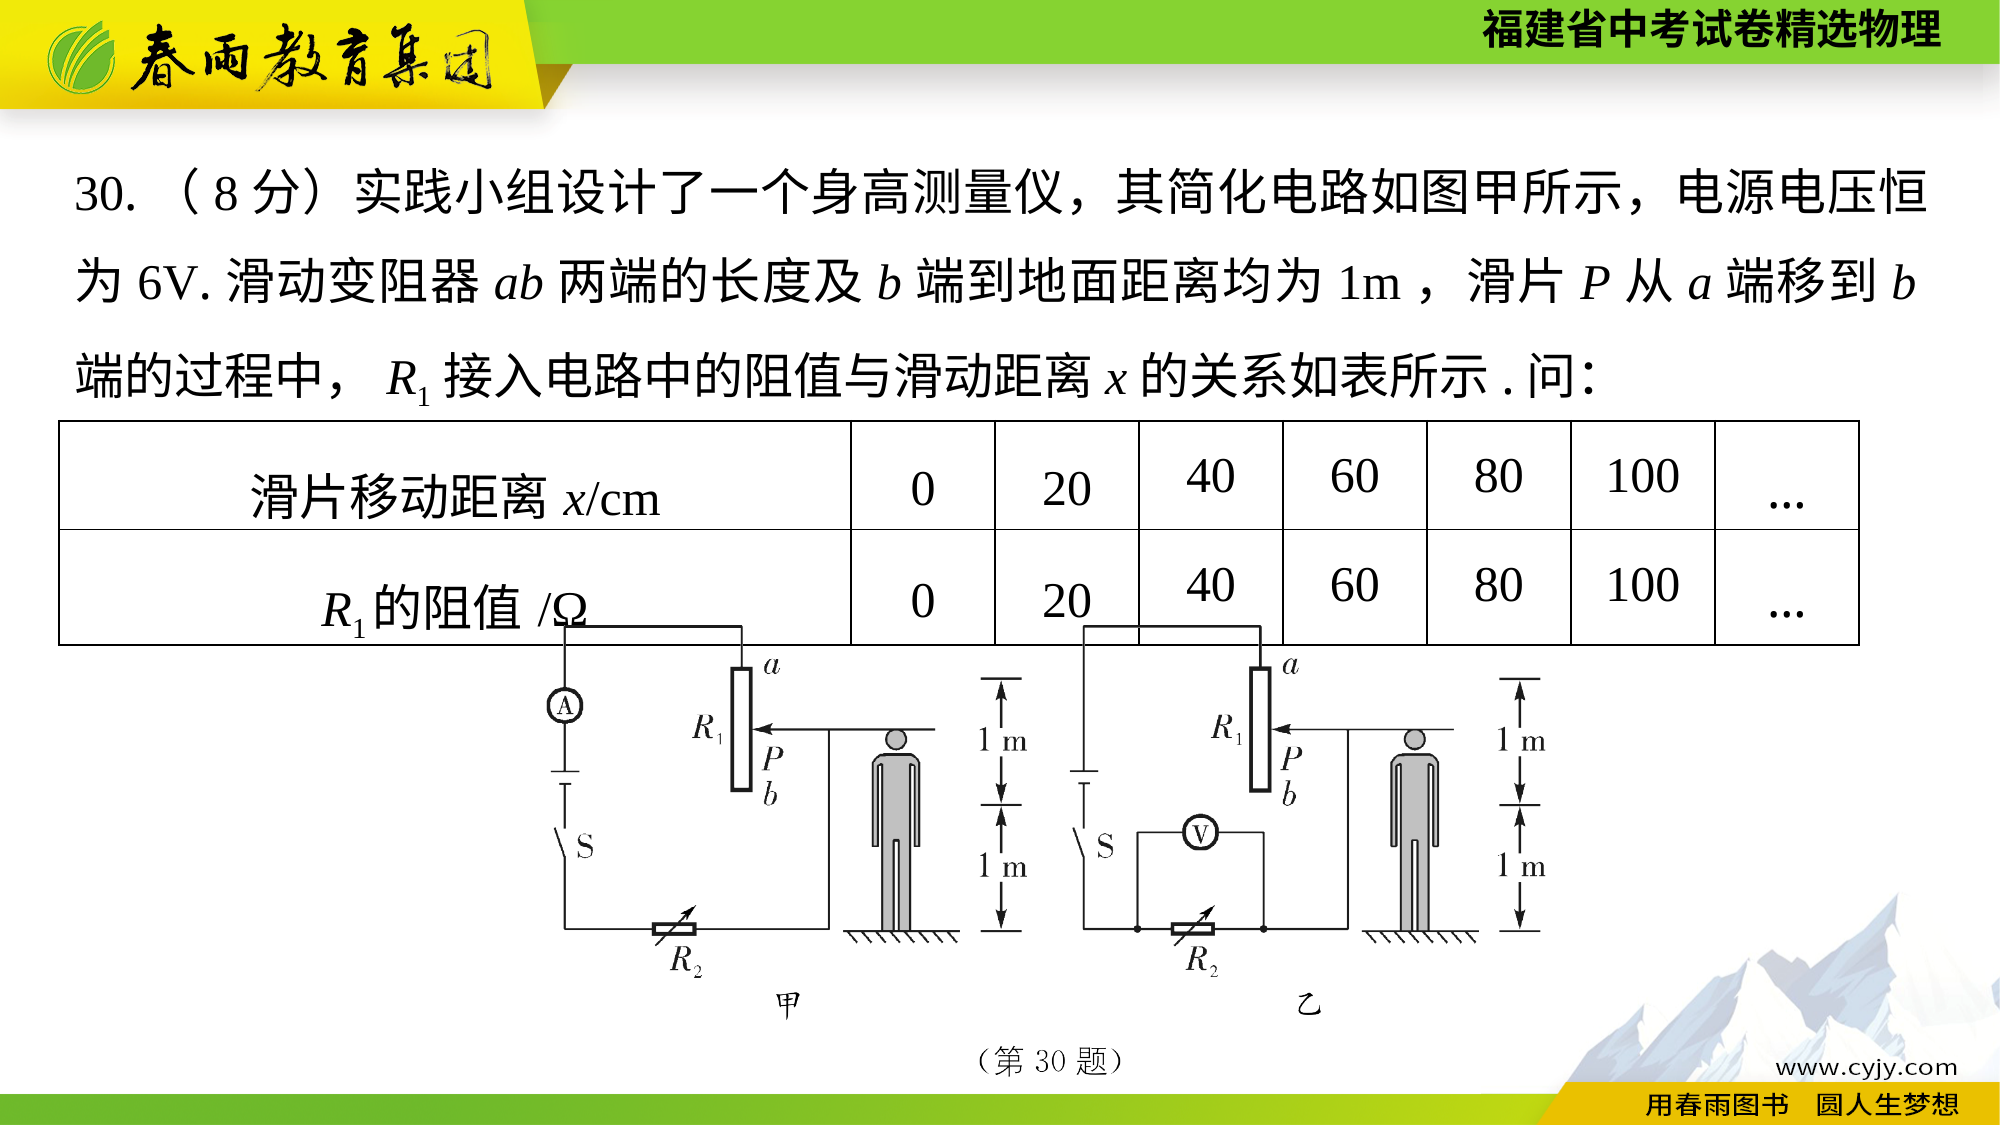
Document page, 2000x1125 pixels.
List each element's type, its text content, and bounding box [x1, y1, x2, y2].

table_header 40 [1140, 422, 1282, 529]
picture [0, 0, 2000, 1125]
table_cell … [1716, 530, 1858, 644]
table_header 100 [1572, 422, 1714, 529]
table_header 滑片移动距离x/cm [60, 422, 850, 529]
table_cell 20 [996, 530, 1138, 597]
table_header … [1716, 422, 1858, 529]
table_header 80 [1428, 422, 1570, 529]
list 30.（8分）实践小组设计了一个身高测量仪，其简化电路如图甲所示，电源电压恒为6V.滑动变阻器ab两端的长度及b端到地面距离均为1m，滑片P从a端移到b端的过程中，R1接入电路中的阻值与滑动距离x的关系如表所示.问： [59, 122, 1944, 399]
table_cell R1的阻值/Ω [60, 530, 850, 644]
table_header 0 [852, 422, 994, 529]
table_cell 0 [852, 530, 994, 597]
table_header 60 [1284, 422, 1426, 529]
table_cell 80 [1428, 530, 1570, 597]
table_cell 100 [1572, 530, 1714, 644]
table_cell 60 [1284, 530, 1426, 597]
table_cell 40 [1140, 530, 1282, 597]
table_header 20 [996, 422, 1138, 529]
